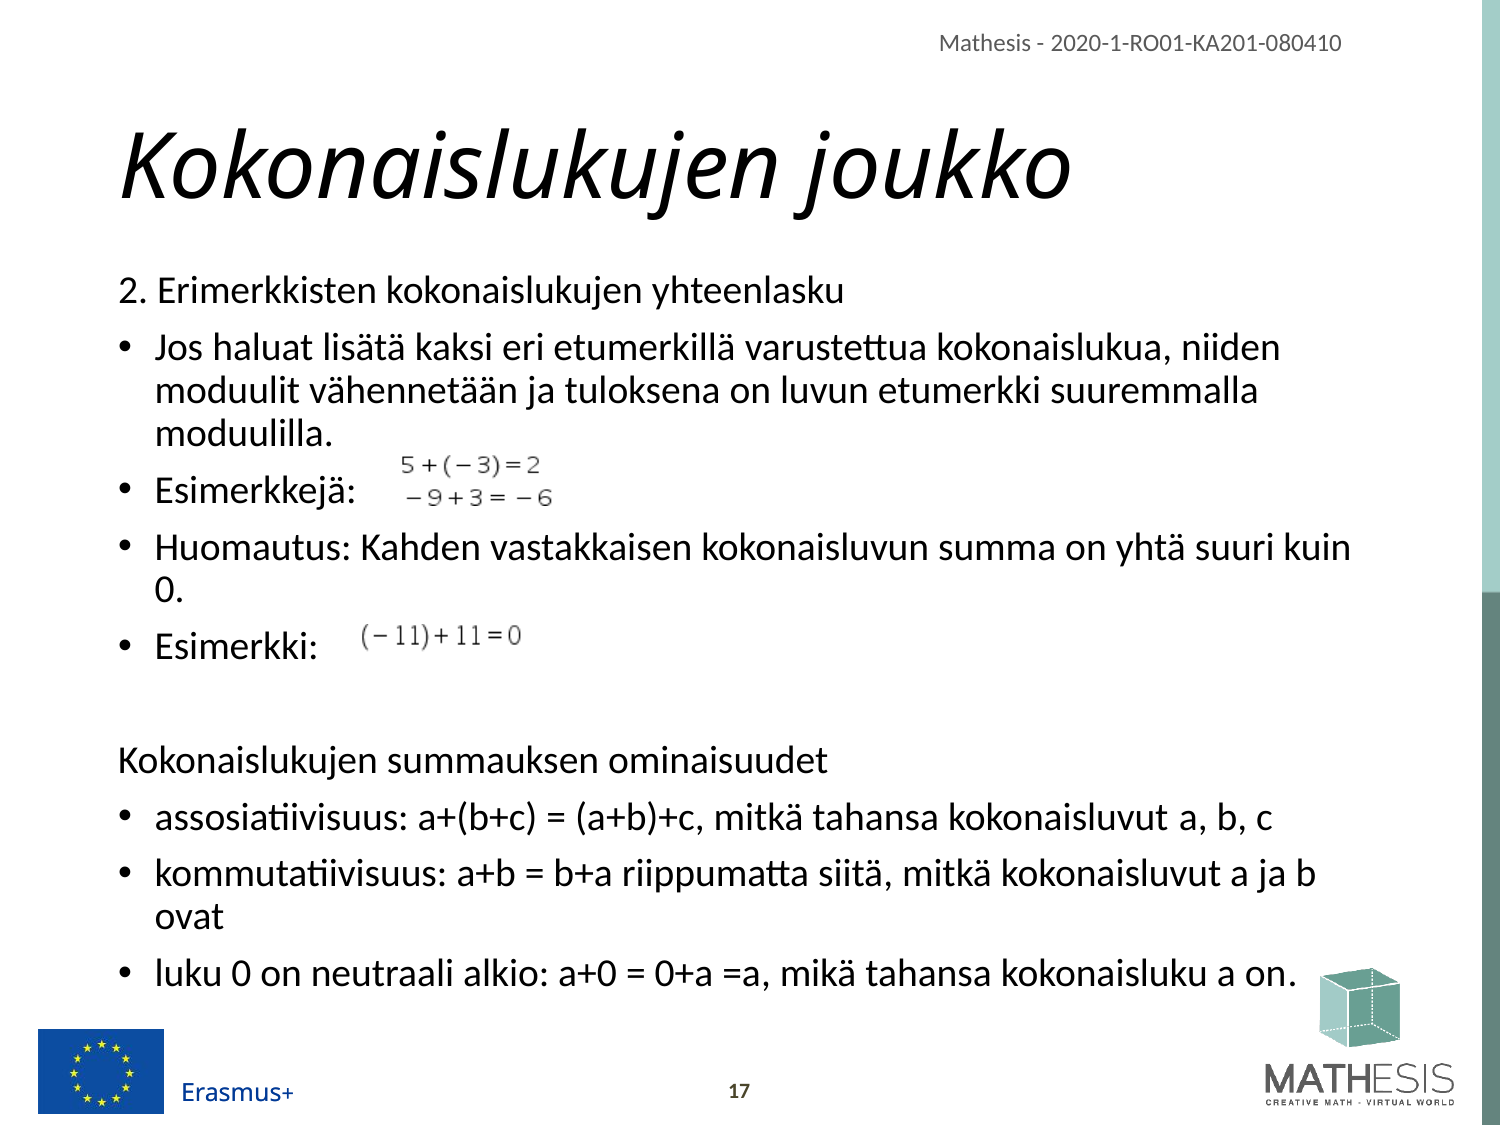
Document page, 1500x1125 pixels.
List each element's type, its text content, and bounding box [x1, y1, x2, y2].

picture [361, 624, 522, 666]
title Kokonaislukujen joukko [103, 59, 1397, 262]
picture [401, 454, 553, 506]
list 2. Erimerkkisten kokonaislukujen yhteenlasku Jos haluat lisätä kaksi eri etumerkillä varustettua kokonaislukua, niiden moduulit vähennetään ja tuloksena on luvun etumerkki suuremmalla moduulilla. Esimerkkejä: Huomautus: Kahden vastakkaisen kokonaisluvun summa on yhtä suuri kuin 0. Esimerkki: Kokonaislukujen summauksen ominaisuudet assosiatiivisuus: a+(b+c) = (a+b)+c, mitkä tahansa kokonaisluvut a, b, c kommutatiivisuus: a+b = b+a riippumatta siitä, mitkä kokonaisluvut a ja b ovat luku 0 on neutraali alkio: a+0 = 0+a =a, mikä tahansa kokonaisluku a on. [103, 262, 1397, 1014]
picture [38, 1029, 164, 1114]
